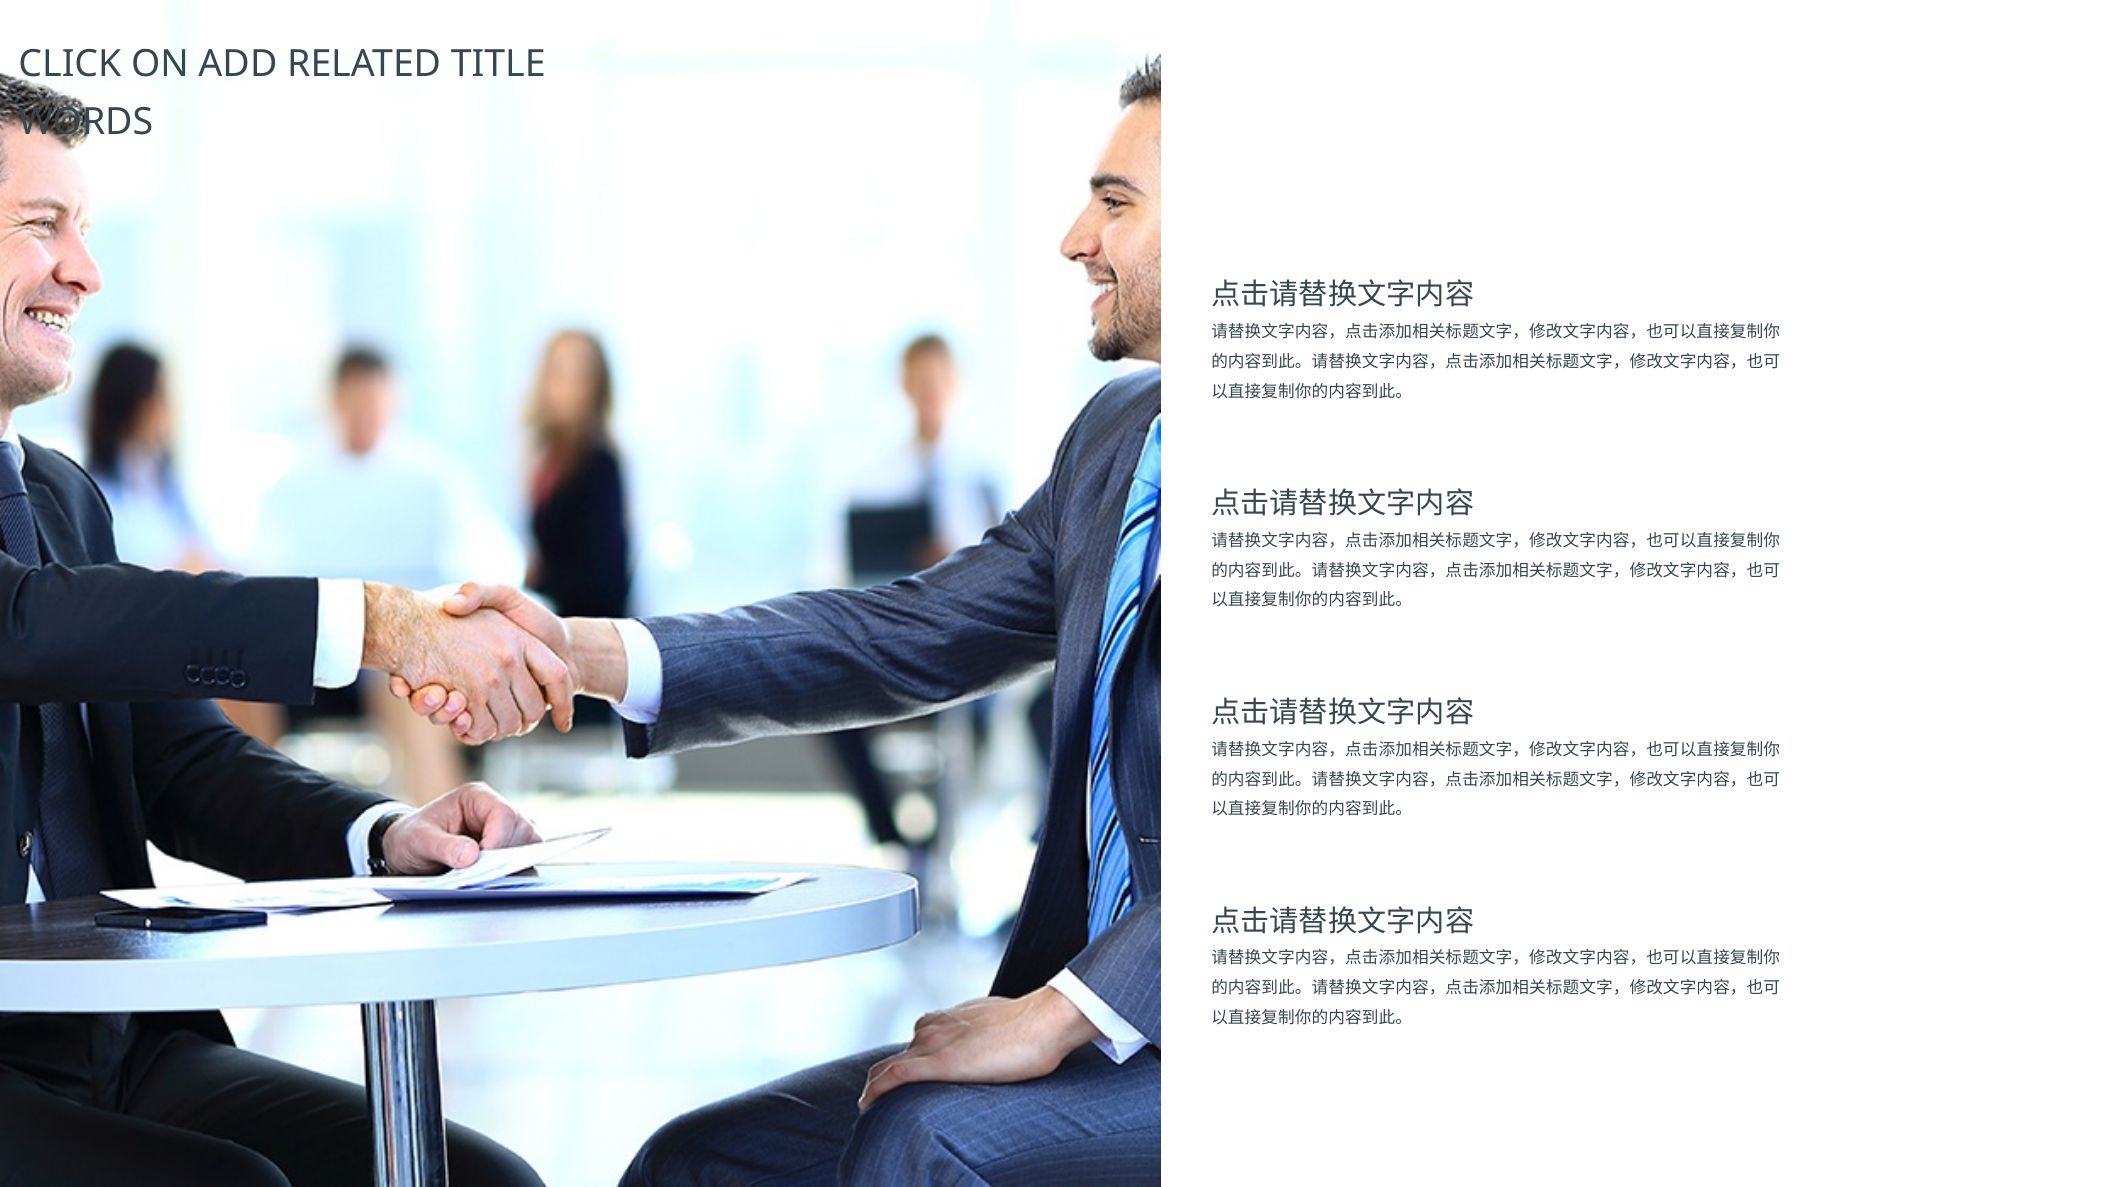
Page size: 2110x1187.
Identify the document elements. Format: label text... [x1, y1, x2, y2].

text_box [0, 0, 1162, 1187]
text_box 点击请替换文字内容 请替换文字内容，点击添加相关标题文字，修改文字内容，也可以直接复制你的内容到此。请替换文字内容，点击添加相关标题文字，修改文字内容，也可以直接复制你的内容到此。 [1196, 877, 1811, 1035]
text_box 点击请替换文字内容 请替换文字内容，点击添加相关标题文字，修改文字内容，也可以直接复制你的内容到此。请替换文字内容，点击添加相关标题文字，修改文字内容，也可以直接复制你的内容到此。 [1196, 668, 1811, 826]
text_box 点击请替换文字内容 请替换文字内容，点击添加相关标题文字，修改文字内容，也可以直接复制你的内容到此。请替换文字内容，点击添加相关标题文字，修改文字内容，也可以直接复制你的内容到此。 [1196, 459, 1811, 617]
text_box CLICK ON ADD RELATED TITLE WORDS [3, 18, 595, 150]
text_box 点击请替换文字内容 请替换文字内容，点击添加相关标题文字，修改文字内容，也可以直接复制你的内容到此。请替换文字内容，点击添加相关标题文字，修改文字内容，也可以直接复制你的内容到此。 [1196, 250, 1811, 408]
